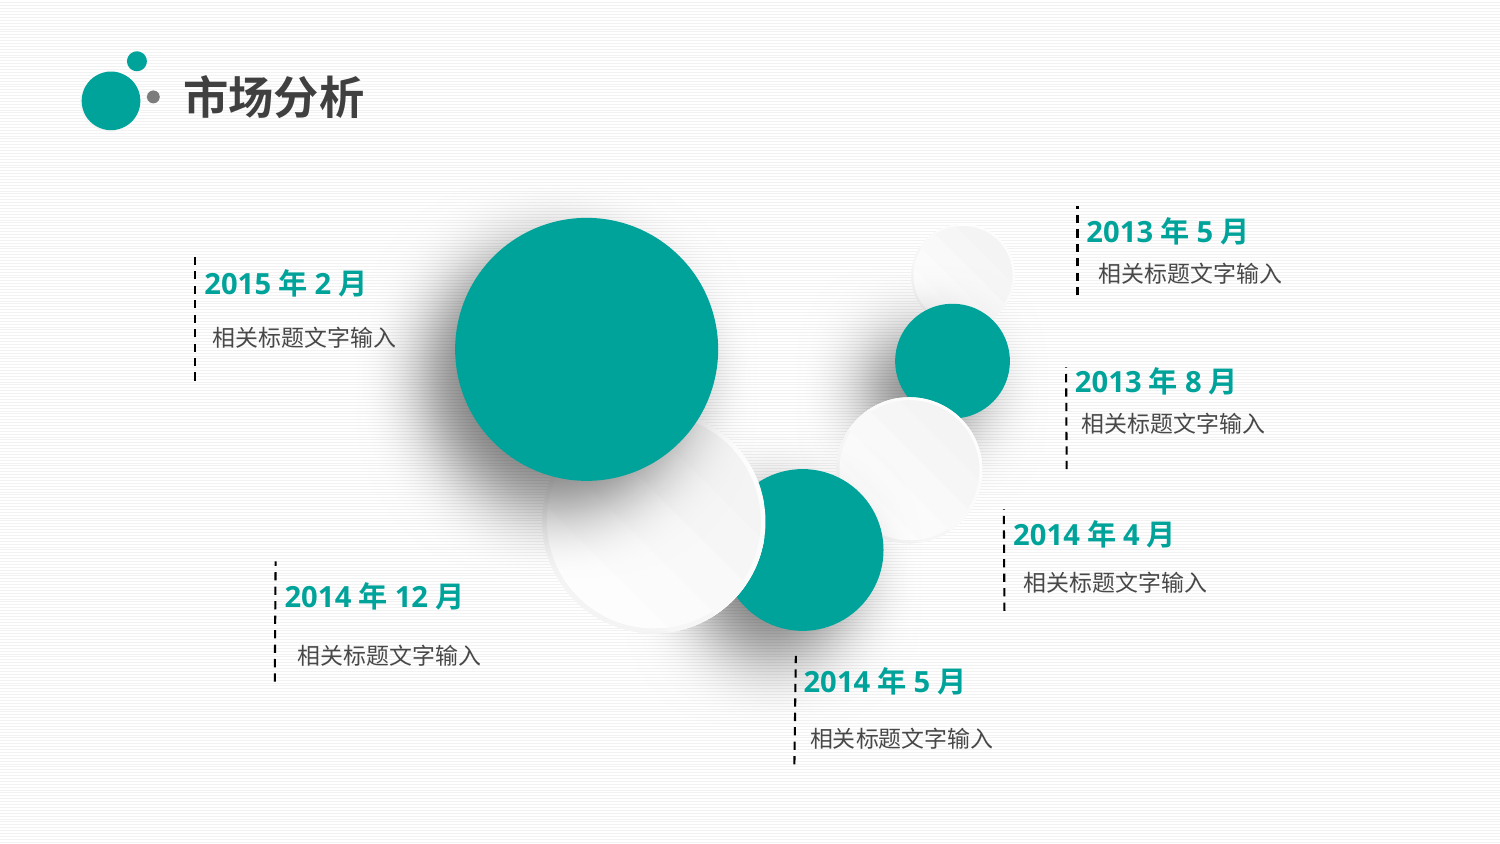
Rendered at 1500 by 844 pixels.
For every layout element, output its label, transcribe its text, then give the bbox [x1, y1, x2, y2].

text_box 2014年12月 [276, 571, 480, 621]
text_box 市场分析 [172, 63, 728, 129]
text_box 2015年2月 [195, 257, 383, 308]
text_box 相关标题文字输入 [283, 634, 497, 677]
text_box 相关标题文字输入 [1008, 561, 1223, 604]
text_box 2013年8月 [1060, 355, 1253, 406]
text_box 2014年4月 [1005, 509, 1191, 559]
text_box 2014年5月 [796, 655, 982, 706]
text_box 相关标题文字输入 [796, 717, 1009, 760]
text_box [911, 223, 1015, 328]
text_box [894, 320, 1011, 411]
text_box 相关标题文字输入 [197, 315, 412, 358]
text_box [454, 216, 720, 475]
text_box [542, 410, 766, 634]
text_box 相关标题文字输入 [1083, 252, 1298, 295]
text_box 2014年5月 [788, 655, 794, 706]
text_box 相关标题文字输入 [1067, 402, 1281, 445]
text_box 2013年5月 [1071, 205, 1077, 256]
text_box 2014年12月 [269, 571, 274, 621]
text_box 2013年5月 [1078, 205, 1265, 256]
text_box 2015年2月 [189, 257, 194, 308]
text_box 2014年4月 [998, 509, 1003, 559]
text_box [836, 397, 983, 544]
text_box [766, 468, 885, 632]
